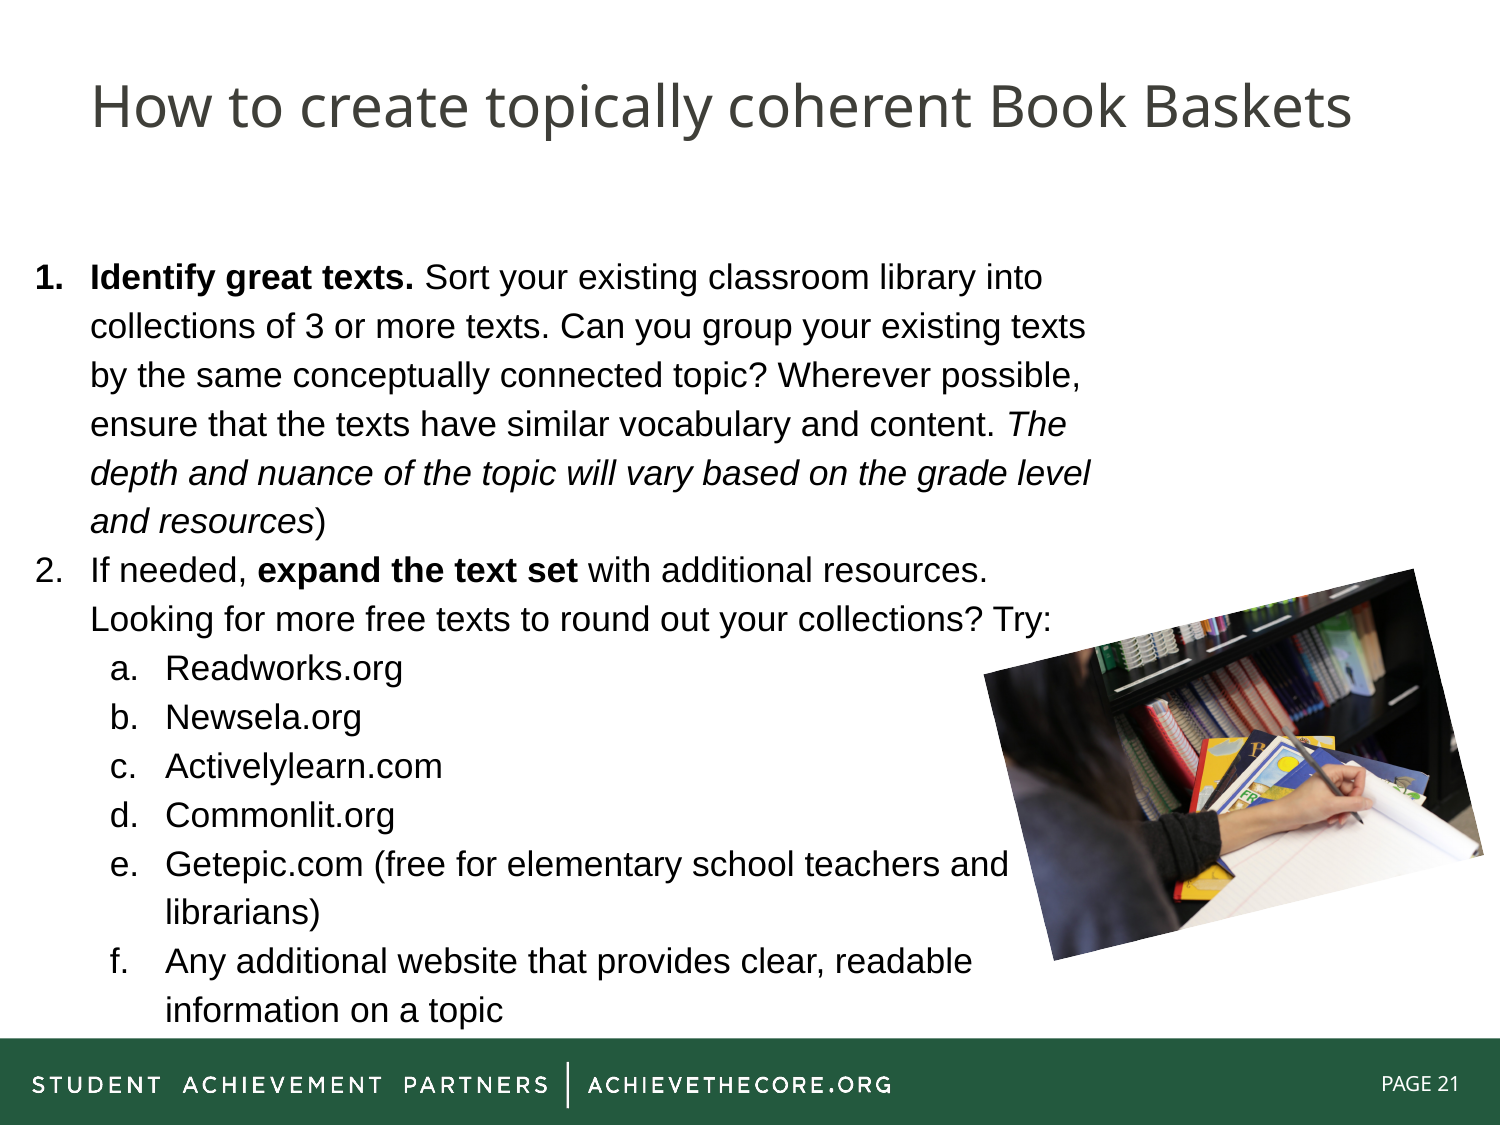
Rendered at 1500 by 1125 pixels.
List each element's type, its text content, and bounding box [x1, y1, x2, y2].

picture [12, 1055, 911, 1112]
list Identify great texts. Sort your existing classroom library into collections of 3 or more texts. Can you group your existing texts by the same conceptually connected topic? Wherever possible, ensure that the texts have similar vocabulary and content. The depth and nuance of the topic will vary based on the grade level and resources) If needed, expand the text set with additional resources. Looking for more free texts to round out your collections? Try: Readworks.org Newsela.org Activelylearn.com Commonlit.org Getepic.com (free for elementary school teachers and librarians) Any additional website that provides clear, readable information on a topic [0, 232, 1118, 1008]
picture [984, 569, 1484, 960]
title How to create topically coherent Book Baskets [75, 45, 1425, 233]
